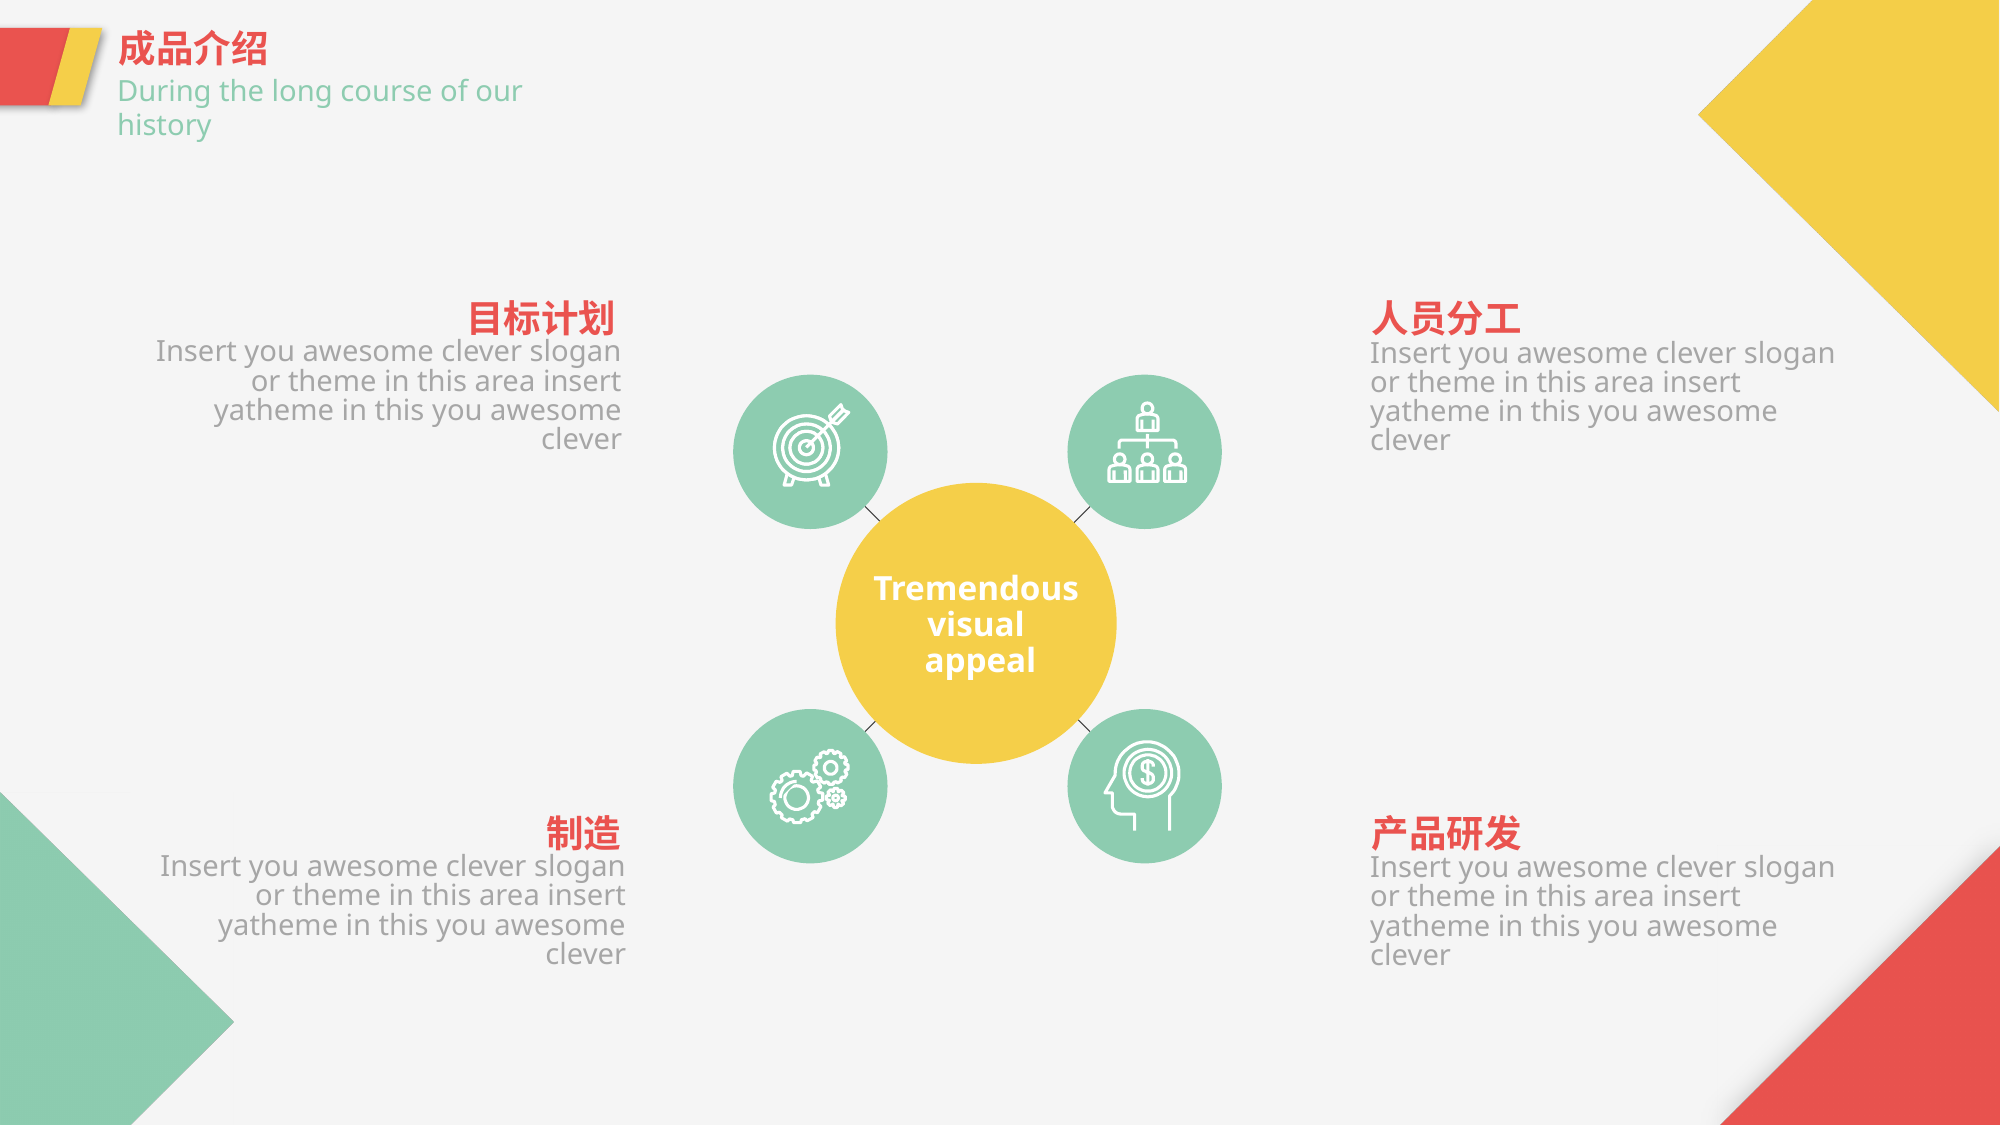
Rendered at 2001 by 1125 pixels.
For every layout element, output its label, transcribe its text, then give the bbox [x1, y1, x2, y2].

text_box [835, 482, 1117, 764]
picture [1698, 0, 1999, 412]
text_box Insert you awesome clever slogan or theme in this area insert yatheme in this you awesome clever [234, 845, 641, 978]
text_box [0, 17, 615, 116]
text_box Insert you awesome clever slogan or theme in this area insert yatheme in this you awesome clever [1355, 846, 1708, 979]
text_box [733, 708, 888, 864]
text_box 制造 [530, 802, 636, 845]
text_box Insert you awesome clever slogan or theme in this area insert yatheme in this you awesome clever [113, 331, 637, 463]
picture [1717, 845, 2000, 1125]
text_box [1067, 708, 1222, 864]
picture [0, 792, 234, 1125]
text_box 产品研发 [1356, 802, 1537, 846]
text_box Insert you awesome clever slogan or theme in this area insert yatheme in this you awesome clever [1355, 332, 1879, 464]
text_box 人员分工 [1356, 288, 1537, 332]
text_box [1067, 374, 1222, 529]
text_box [733, 374, 888, 529]
text_box 目标计划 [451, 288, 631, 331]
